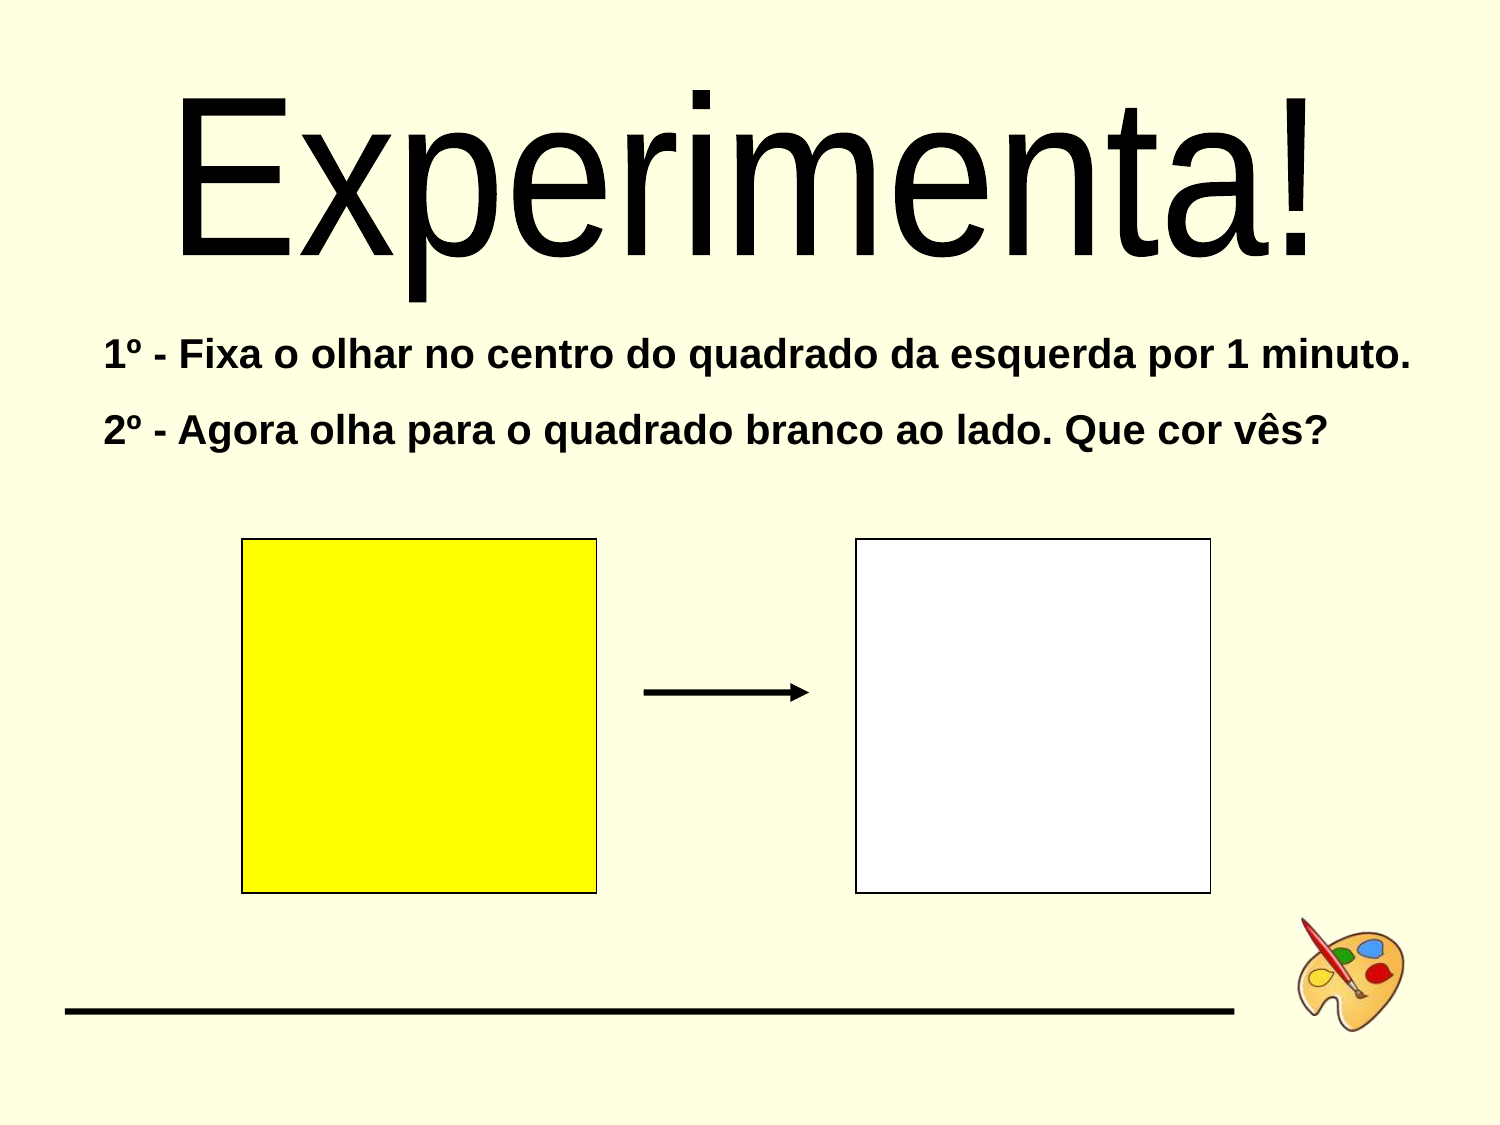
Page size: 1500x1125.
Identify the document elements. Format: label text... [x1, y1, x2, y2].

text_box [643, 686, 810, 699]
text_box [856, 538, 1211, 893]
text_box [242, 538, 597, 893]
picture [1293, 916, 1410, 1033]
text_box 1º - Fixa o olhar no centro do quadrado da esquerda por 1 minuto. 2º - Agora olha para o quadrado branco ao lado. Que cor vês? [88, 314, 1436, 460]
